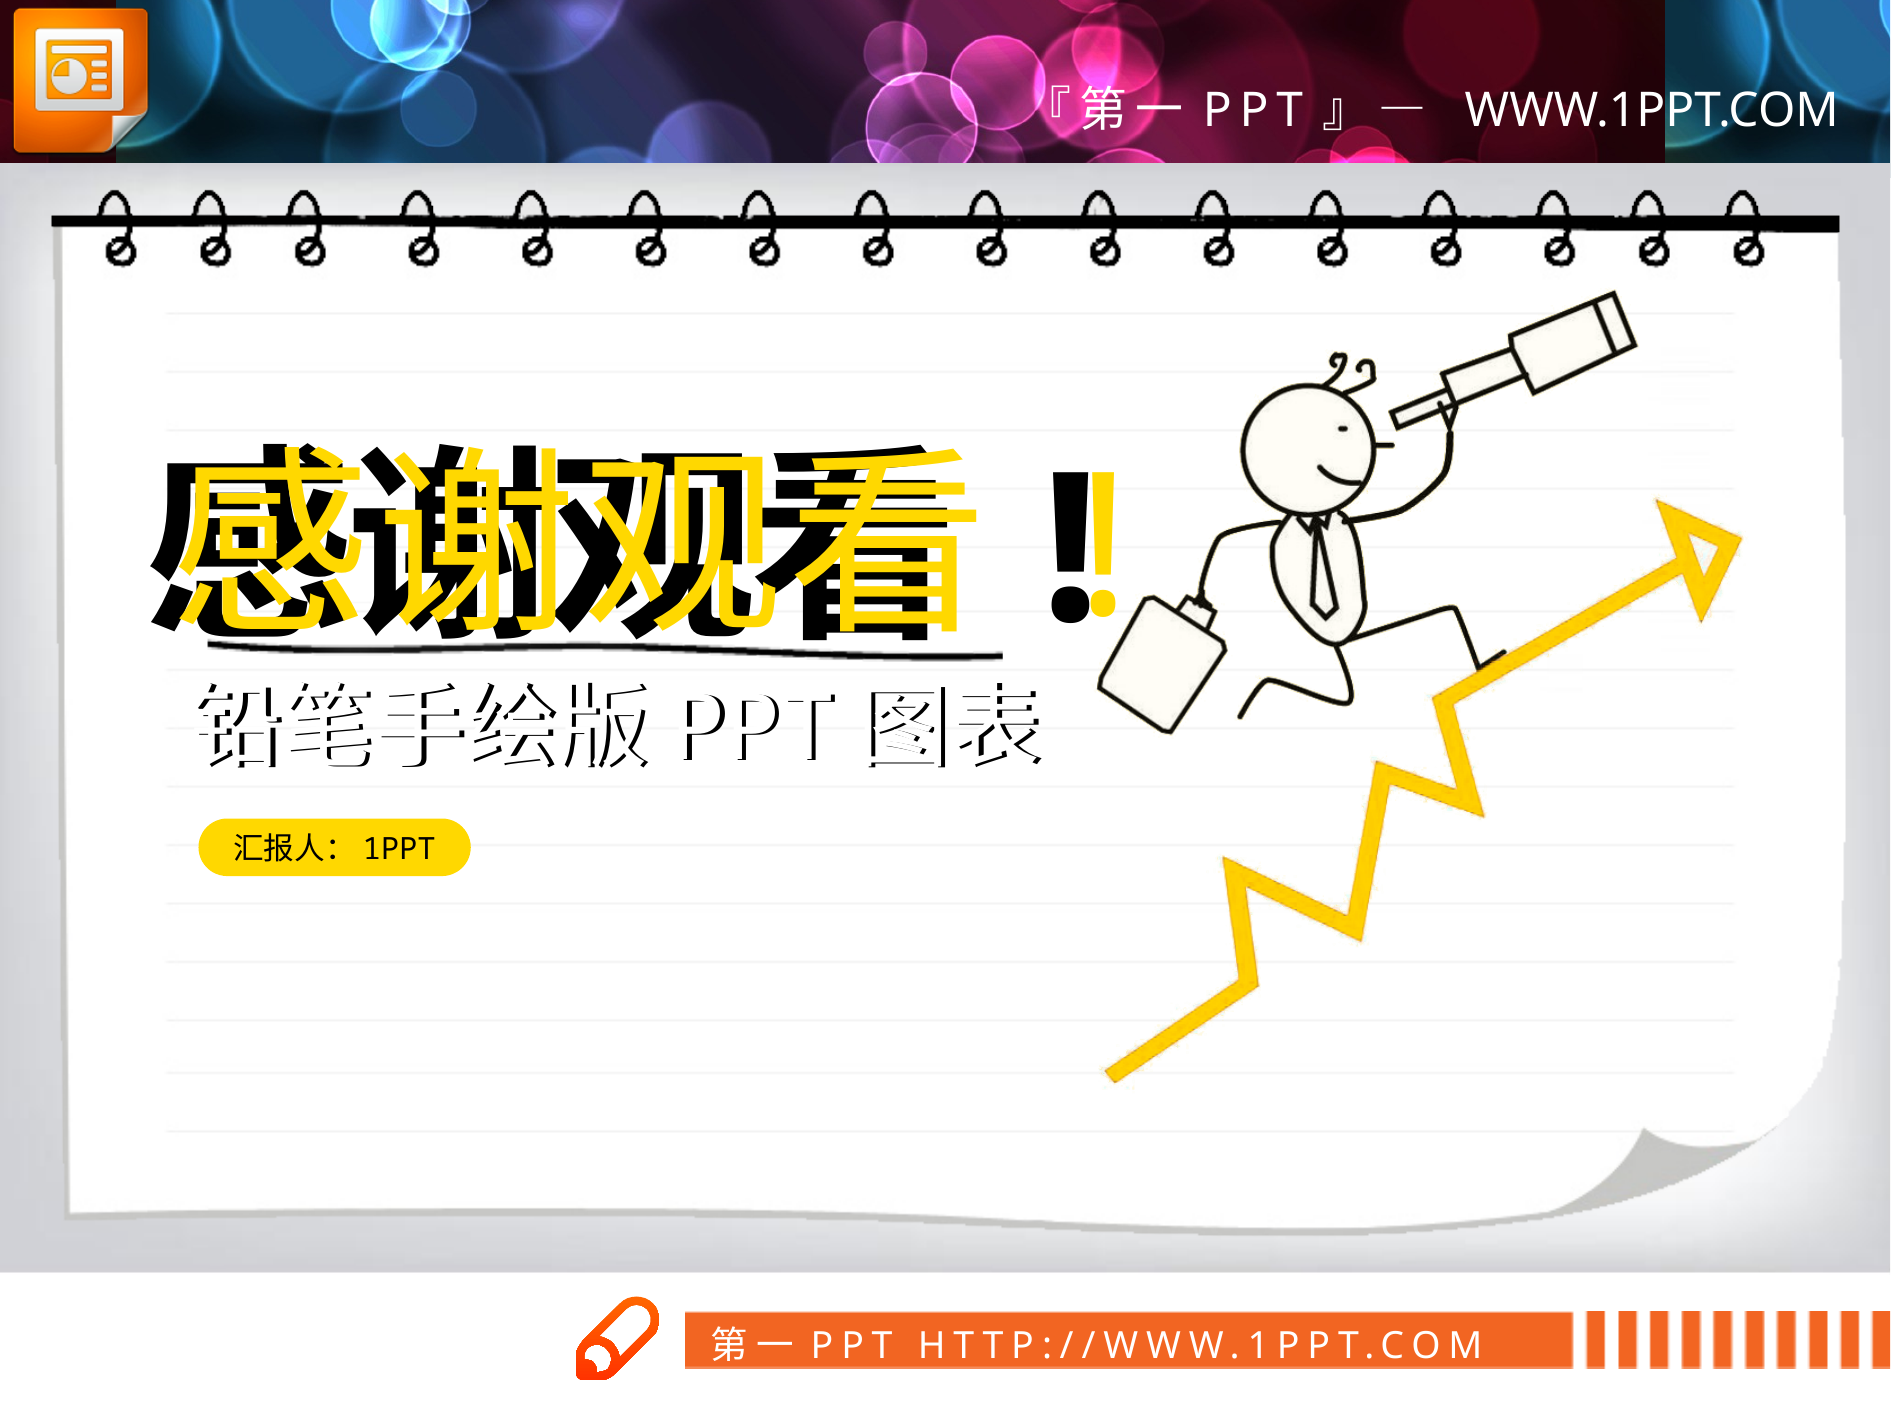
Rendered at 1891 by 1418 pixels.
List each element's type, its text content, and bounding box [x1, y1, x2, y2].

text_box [662, 683, 1062, 788]
picture [0, 0, 1891, 1275]
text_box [174, 683, 547, 788]
picture [685, 1311, 1891, 1369]
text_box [165, 405, 1168, 675]
text_box 汇报人：1PPT [198, 818, 471, 877]
